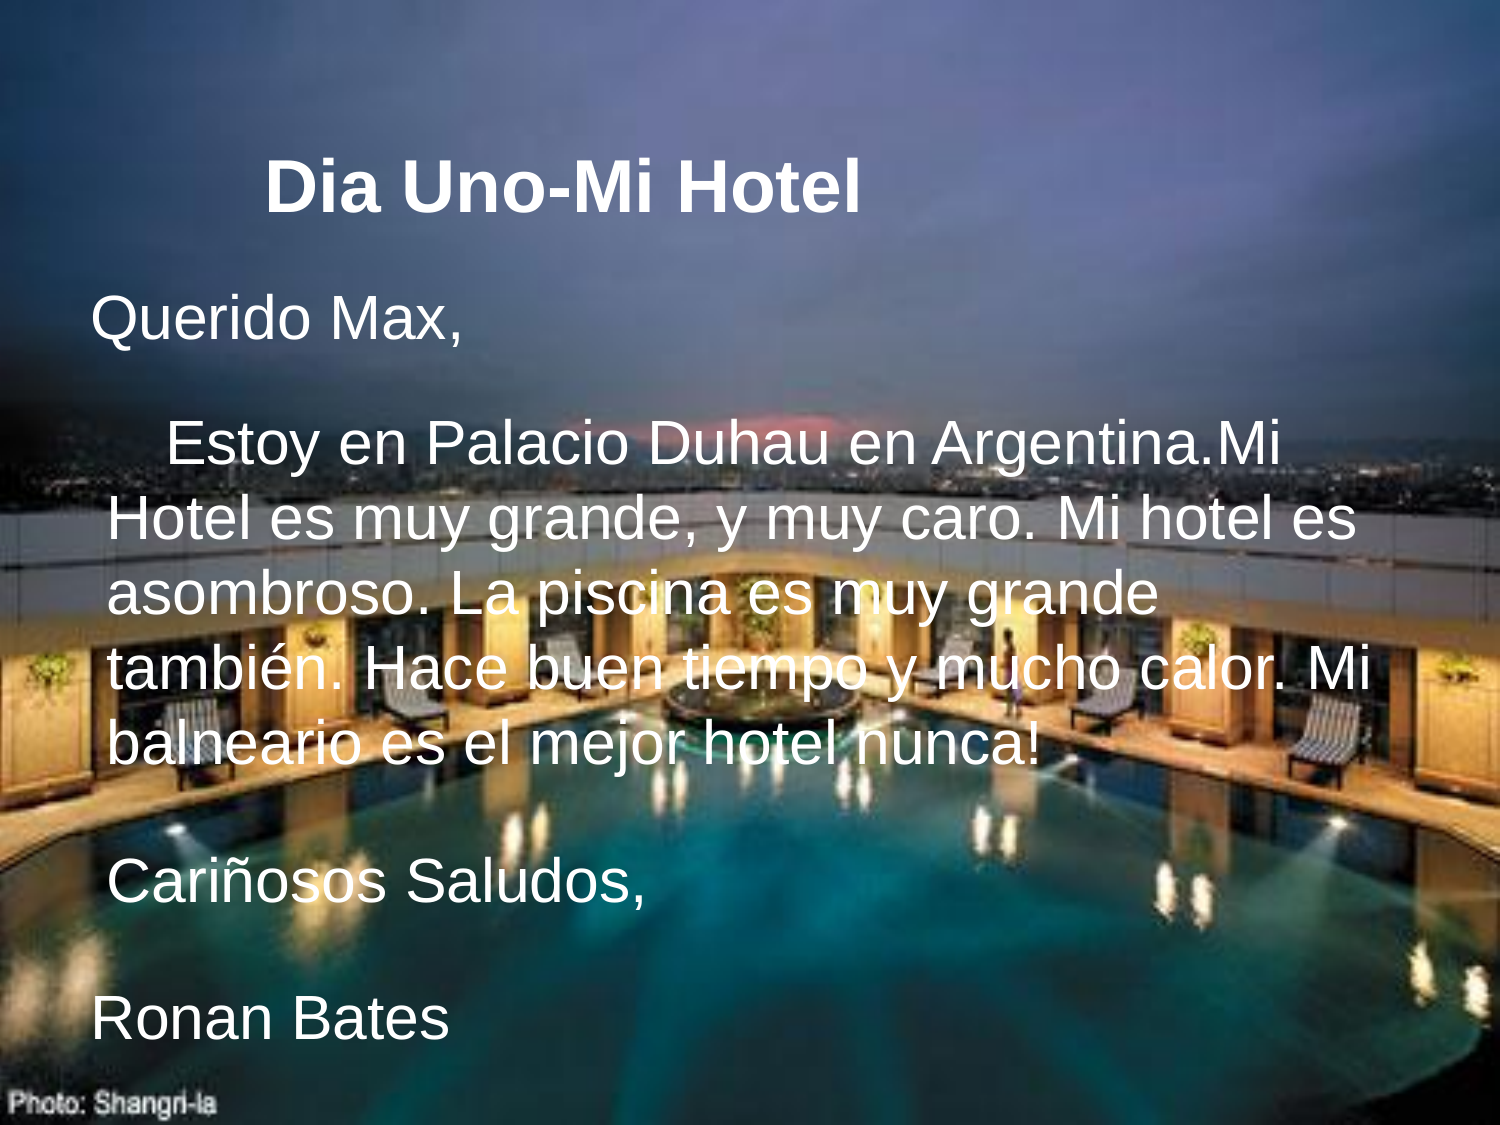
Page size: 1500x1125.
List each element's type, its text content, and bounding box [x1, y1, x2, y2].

picture [0, 0, 1500, 1125]
title Dia Uno-Mi Hotel [0, 24, 1313, 243]
list Querido Max, Estoy en Palacio Duhau en Argentina.Mi Hotel es muy grande, y muy caro. Mi hotel es asombroso. La piscina es muy grande también. Hace buen tiempo y mucho calor. Mi balneario es el mejor hotel nunca! Cariñosos Saludos, Ronan Bates [75, 262, 1425, 1125]
